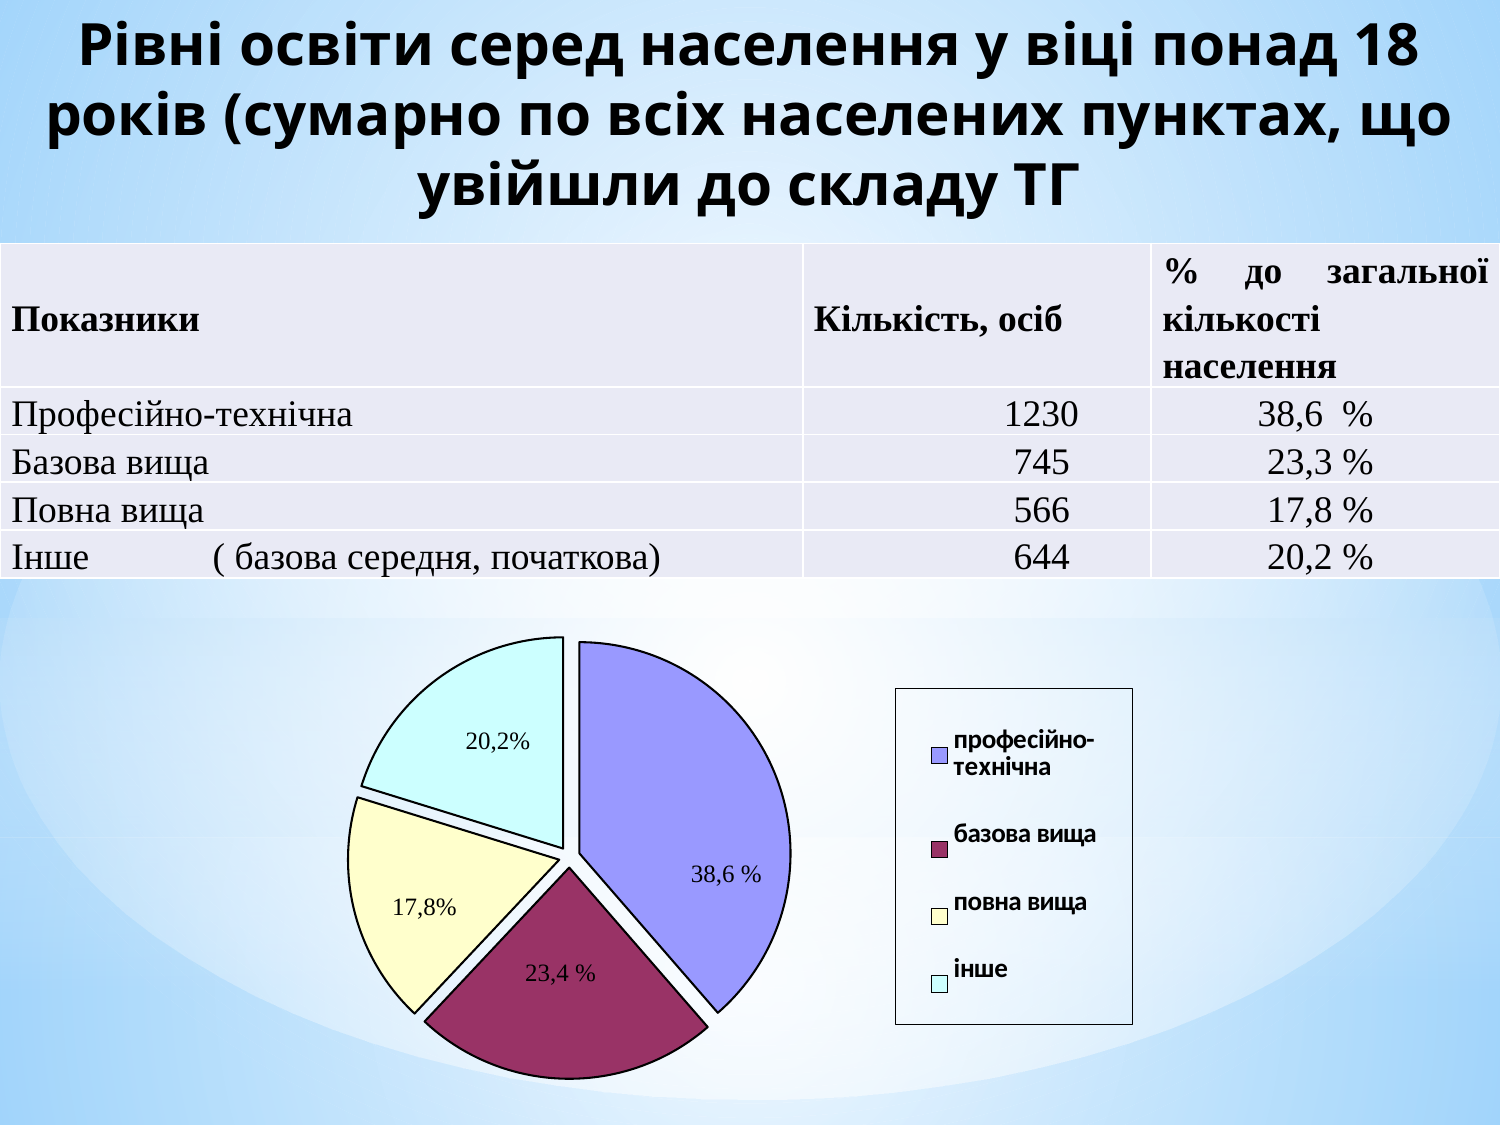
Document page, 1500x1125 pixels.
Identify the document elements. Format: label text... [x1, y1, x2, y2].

table_cell 38,6 % [1152, 388, 1499, 434]
table_cell 1230 [804, 388, 1150, 434]
title Рівні освіти серед населення у віці понад 18 років (сумарно по всіх населених пунктах, що увійшли до складу ТГ [0, 0, 1499, 188]
table_cell Інше ( базова середня, початкова) [1, 531, 802, 577]
table_header % до загальної кількості населення [1152, 244, 1499, 386]
chart [241, 585, 1140, 1125]
table_header Показники [1, 244, 802, 386]
table_header Кількість, осіб [804, 244, 1150, 386]
table_cell Повна вища [1, 483, 802, 529]
table_cell 745 [804, 435, 1150, 481]
table_cell Базова вища [1, 435, 802, 481]
table_cell Професійно-технічна [1, 388, 802, 434]
table_cell 566 [804, 483, 1150, 529]
table_cell 644 [804, 531, 1150, 577]
table_cell 17,8 % [1152, 483, 1499, 529]
table_cell 20,2 % [1152, 531, 1499, 577]
table_cell 23,3 % [1152, 435, 1499, 481]
